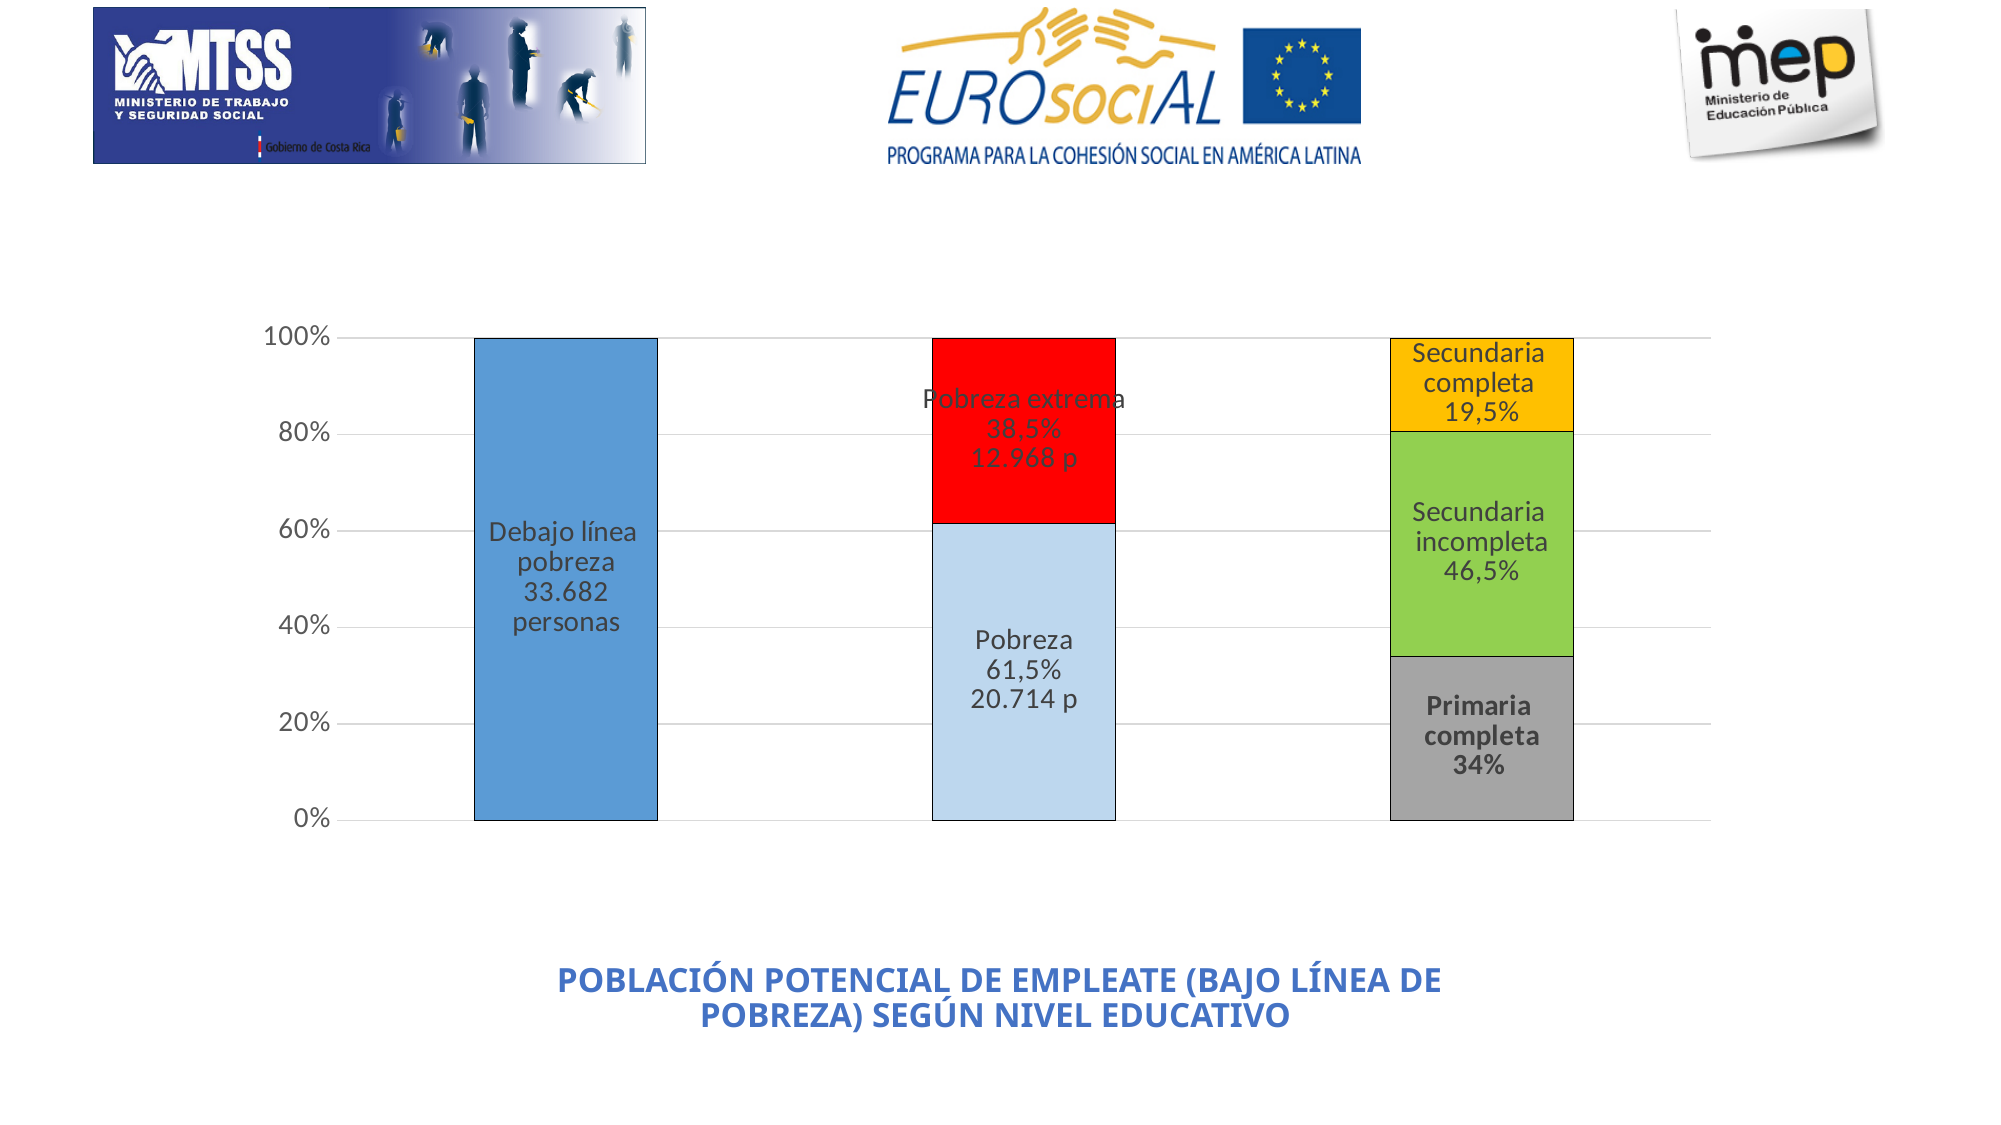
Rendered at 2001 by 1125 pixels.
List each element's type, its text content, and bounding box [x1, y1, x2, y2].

chart [212, 203, 1788, 989]
title POBLACIÓN POTENCIAL DE EMPLEATE (BAJO LÍNEA DE POBREZA) SEGÚN NIVEL EDUCATIVO [458, 989, 1542, 1048]
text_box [92, 7, 1885, 164]
